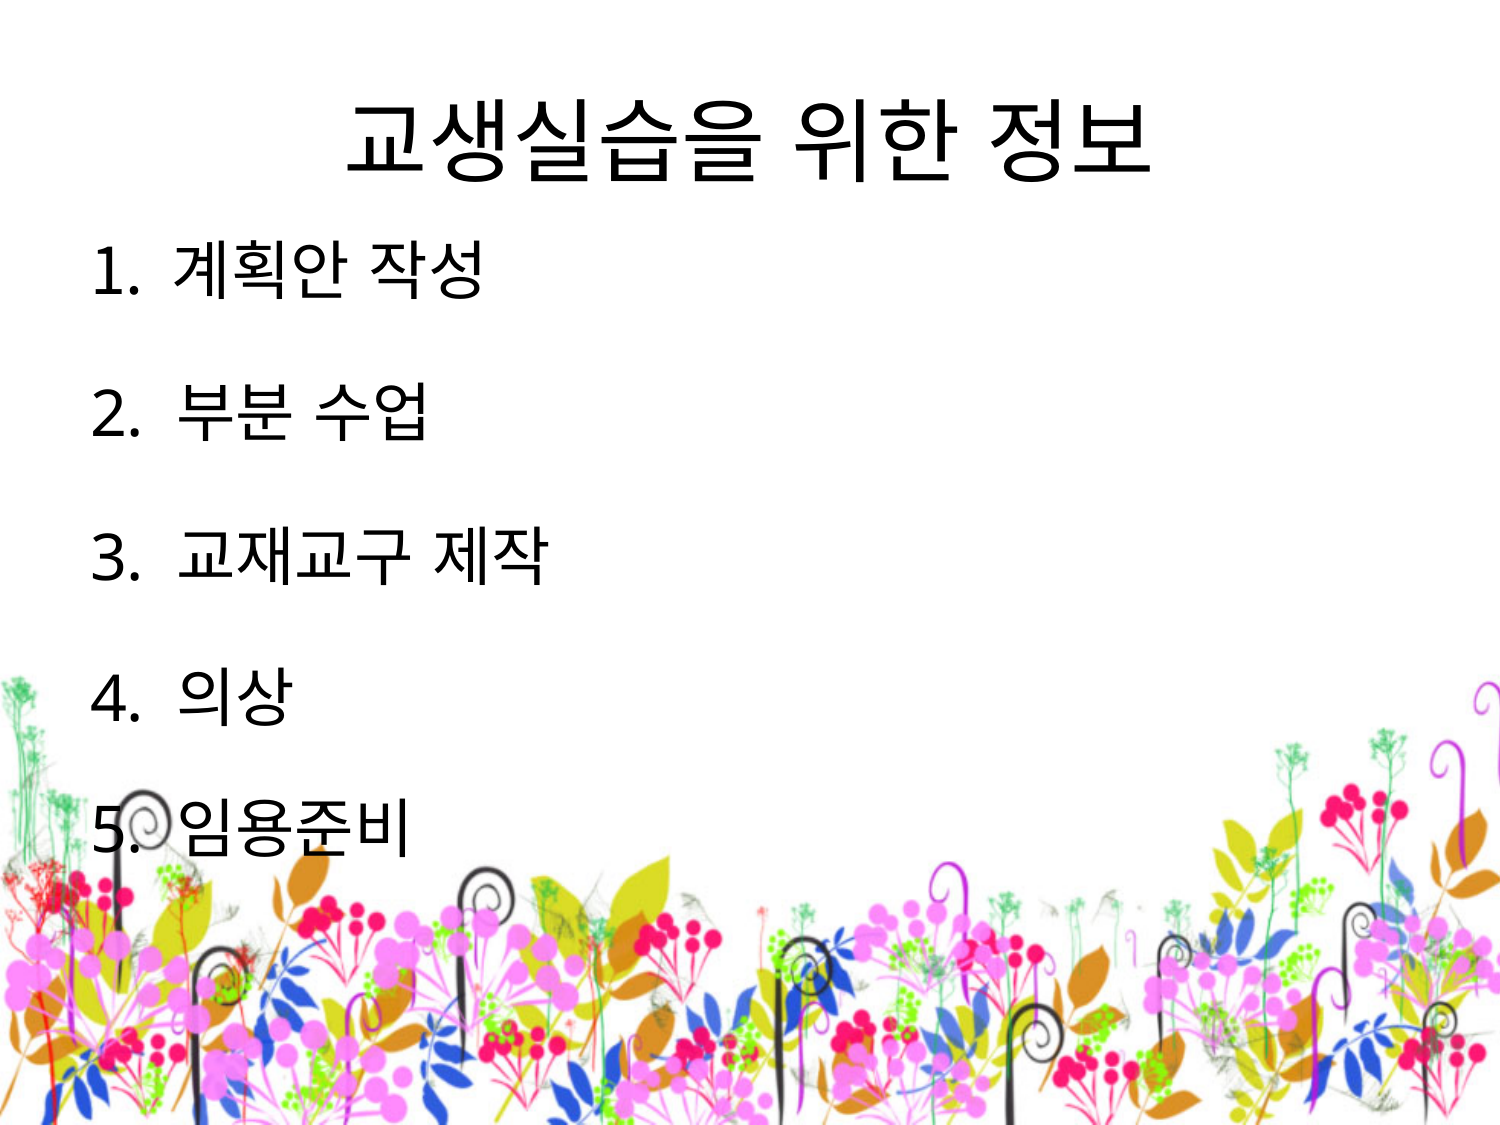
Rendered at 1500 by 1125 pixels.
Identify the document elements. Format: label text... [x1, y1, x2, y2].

title 교생실습을 위한 정보 [75, 45, 1425, 222]
picture [0, 0, 1500, 1125]
list 계획안 작성 2. 부분 수업 3. 교재교구 제작 4. 의상 5. 임용준비 [75, 222, 1425, 875]
